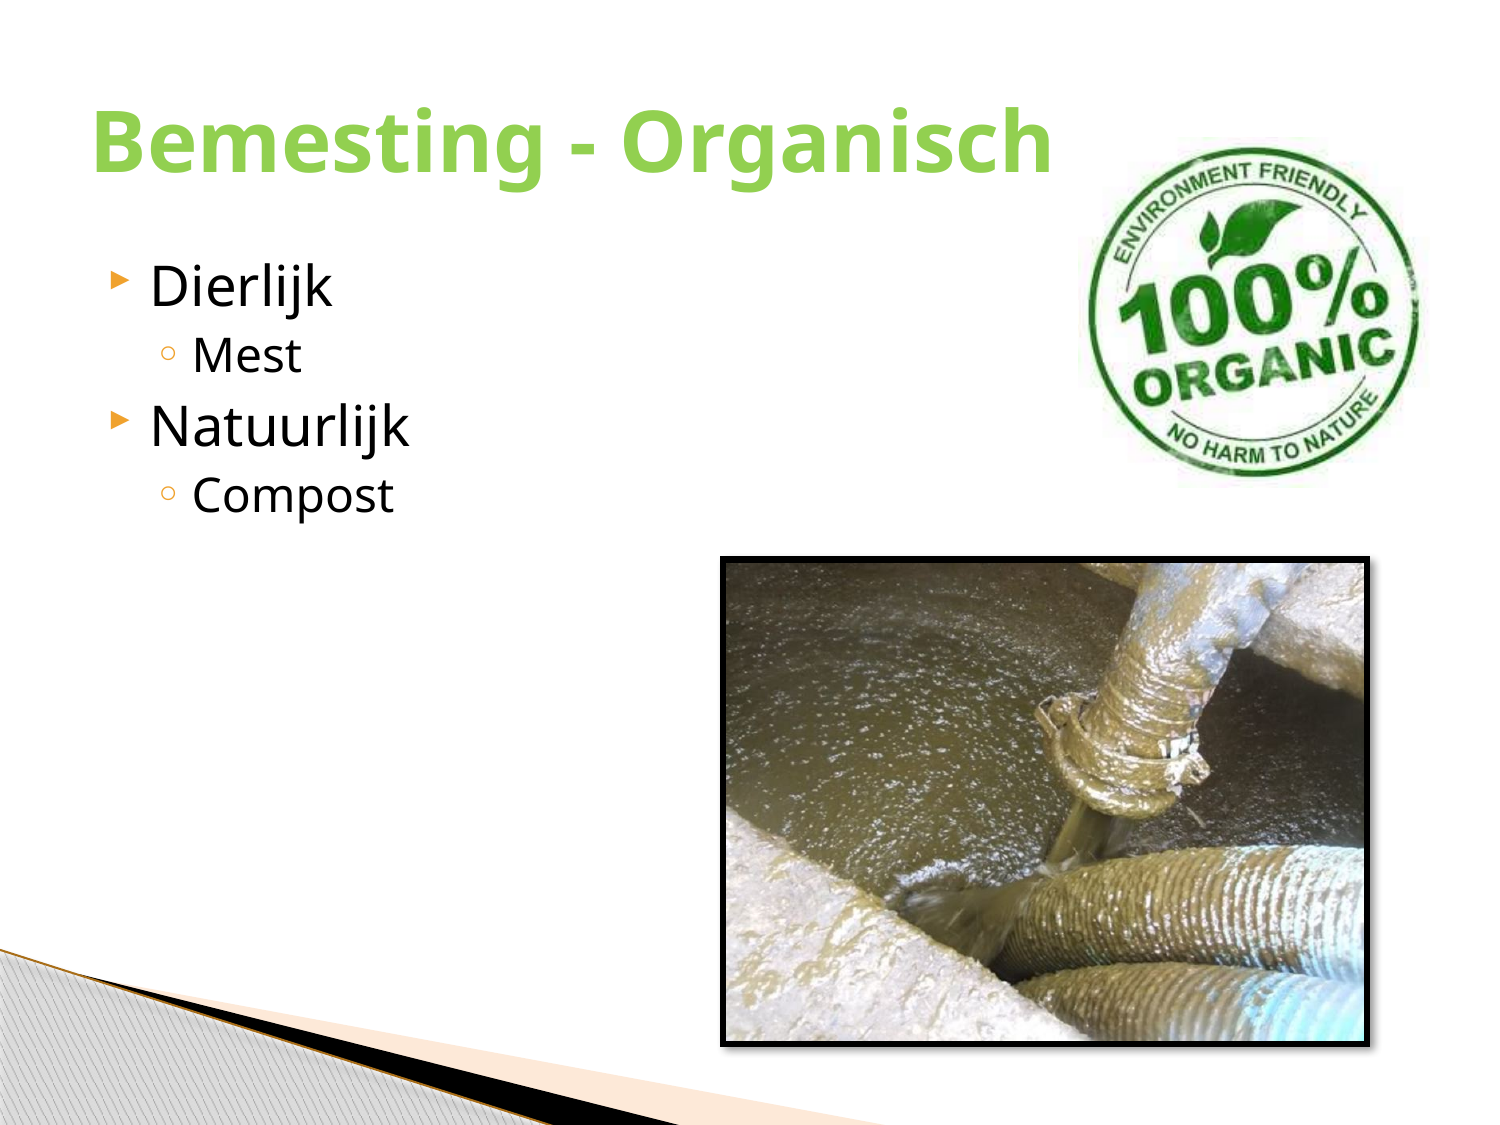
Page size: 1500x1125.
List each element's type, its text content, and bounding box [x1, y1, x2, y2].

picture [726, 562, 1365, 1042]
list Dierlijk Mest Natuurlijk Compost [75, 243, 1425, 986]
title Bemesting - Organisch [75, 45, 1425, 233]
picture [1078, 136, 1431, 488]
